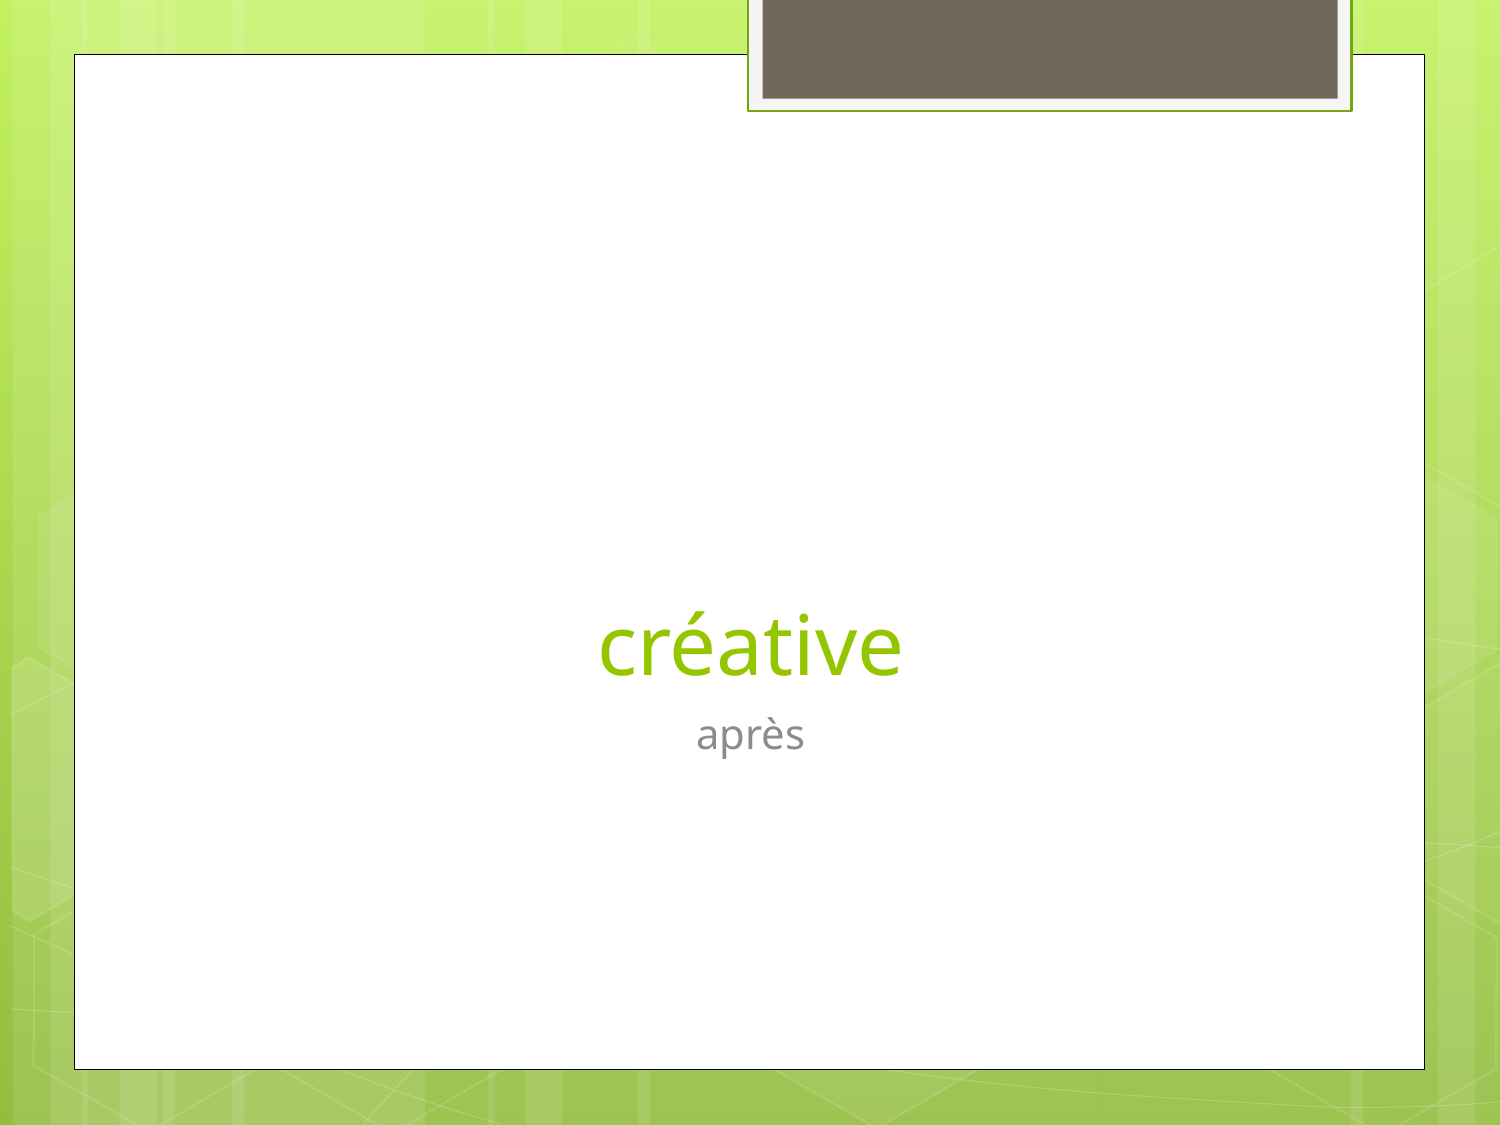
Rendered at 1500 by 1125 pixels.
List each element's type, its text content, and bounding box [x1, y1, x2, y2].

list après [206, 699, 1296, 950]
title créative [206, 475, 1296, 699]
